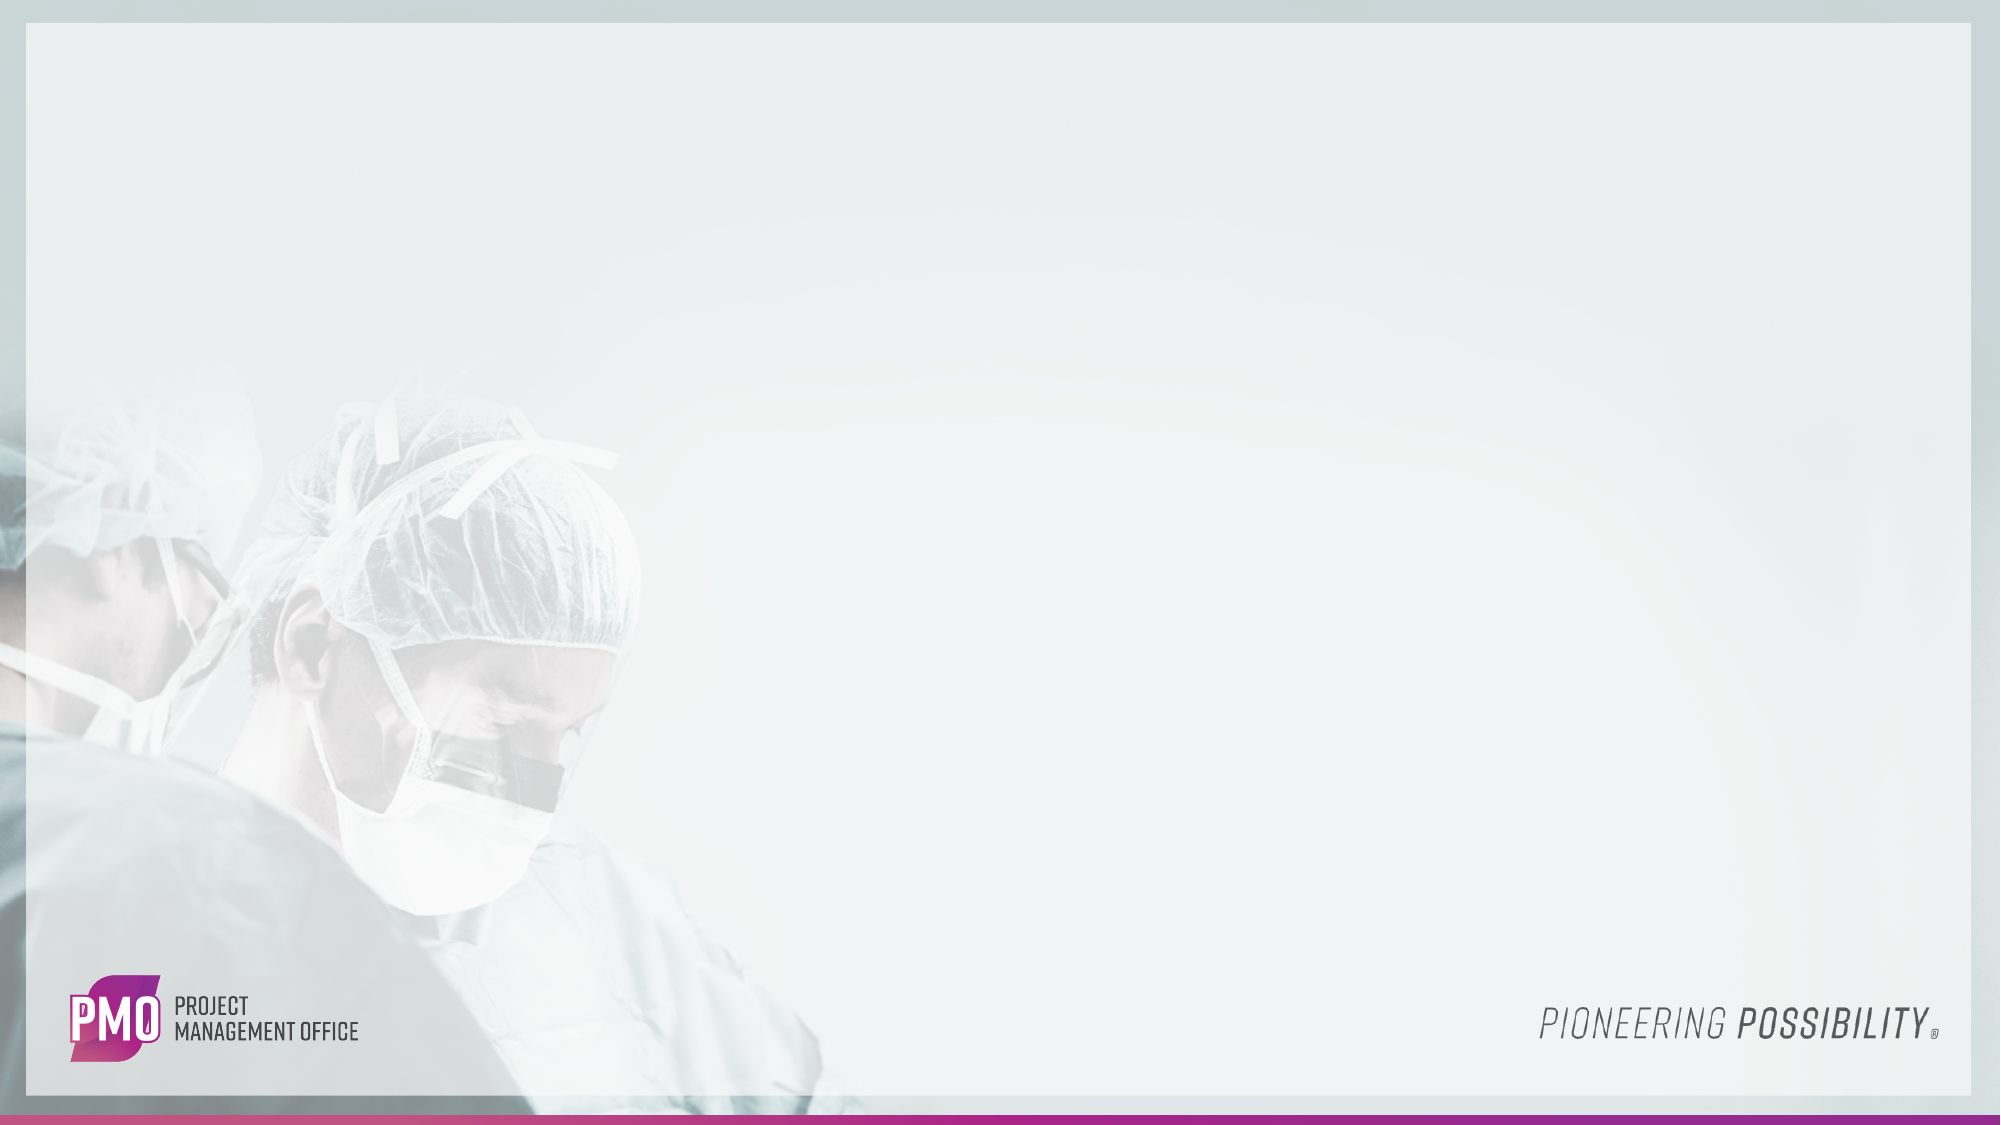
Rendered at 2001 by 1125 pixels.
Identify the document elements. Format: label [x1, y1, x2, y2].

picture [0, 975, 2000, 1125]
